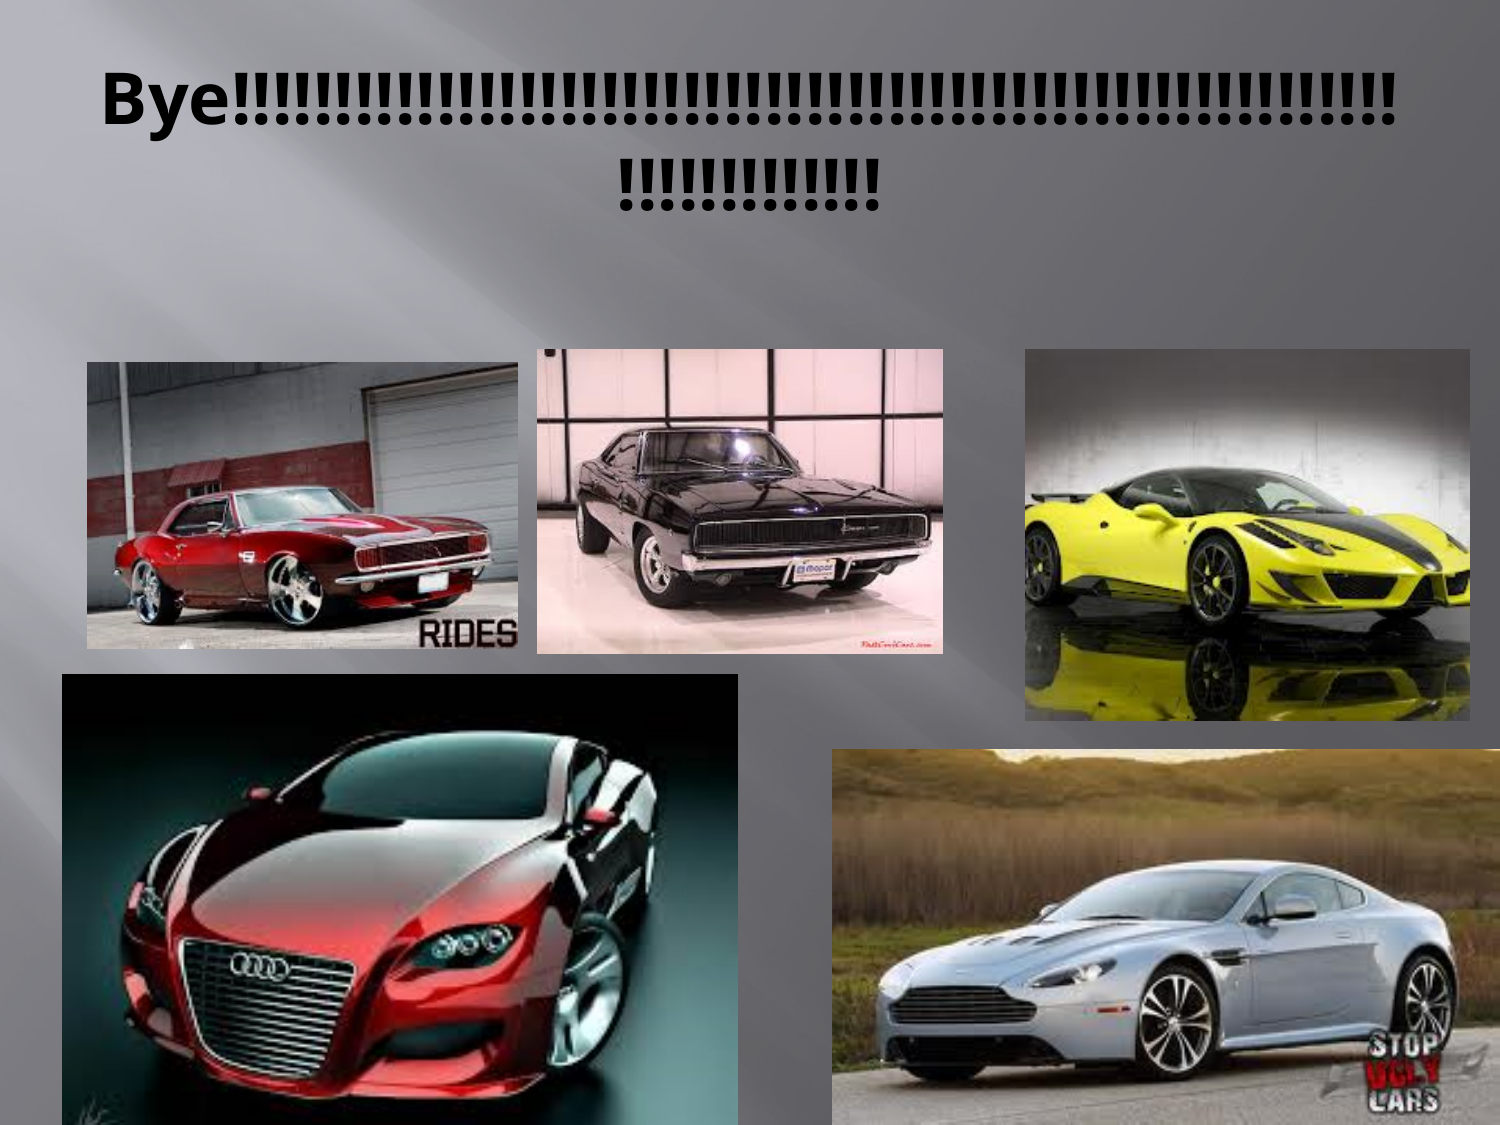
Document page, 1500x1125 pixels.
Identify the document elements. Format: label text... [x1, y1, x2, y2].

picture [832, 749, 1500, 1125]
picture [1024, 349, 1470, 721]
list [62, 674, 738, 1125]
picture [537, 349, 943, 654]
title Bye!!!!!!!!!!!!!!!!!!!!!!!!!!!!!!!!!!!!!!!!!!!!!!!!!!!!!!!!!!!!!!!!!!!!!! [75, 45, 1425, 233]
picture [87, 362, 518, 649]
